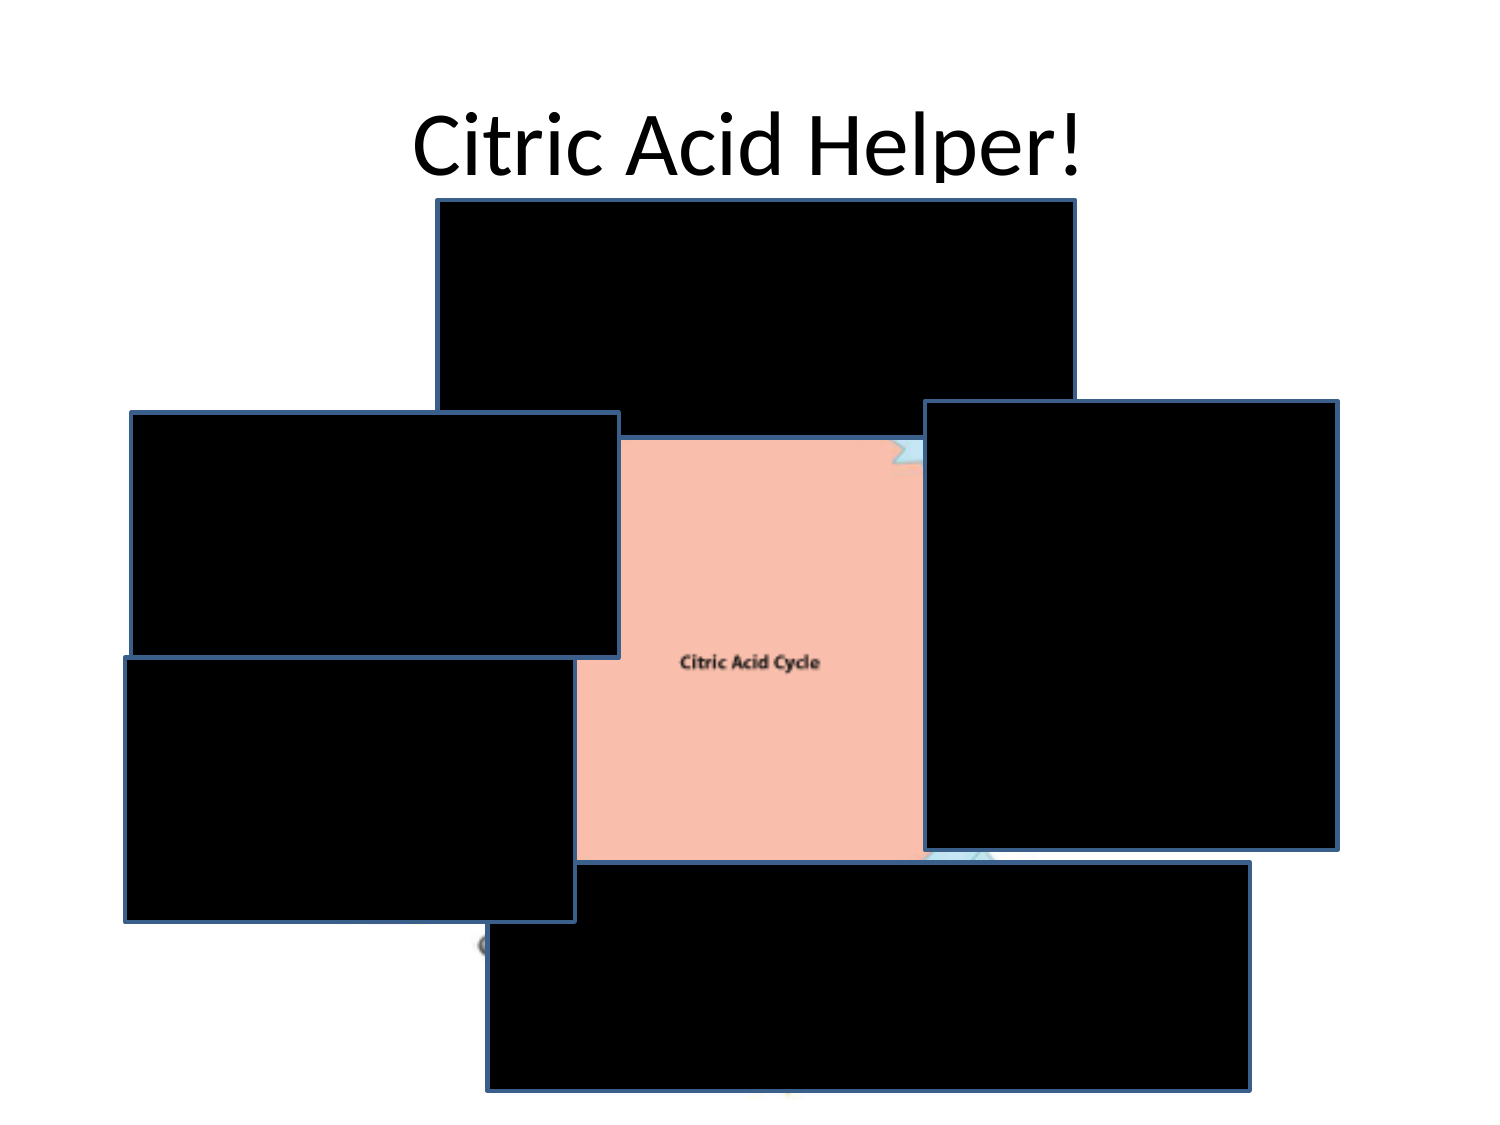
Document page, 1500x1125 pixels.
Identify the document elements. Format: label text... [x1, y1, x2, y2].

text_box [129, 410, 182, 660]
picture [187, 183, 1363, 1100]
text_box [123, 655, 182, 924]
title Citric Acid Helper! [75, 45, 1425, 233]
